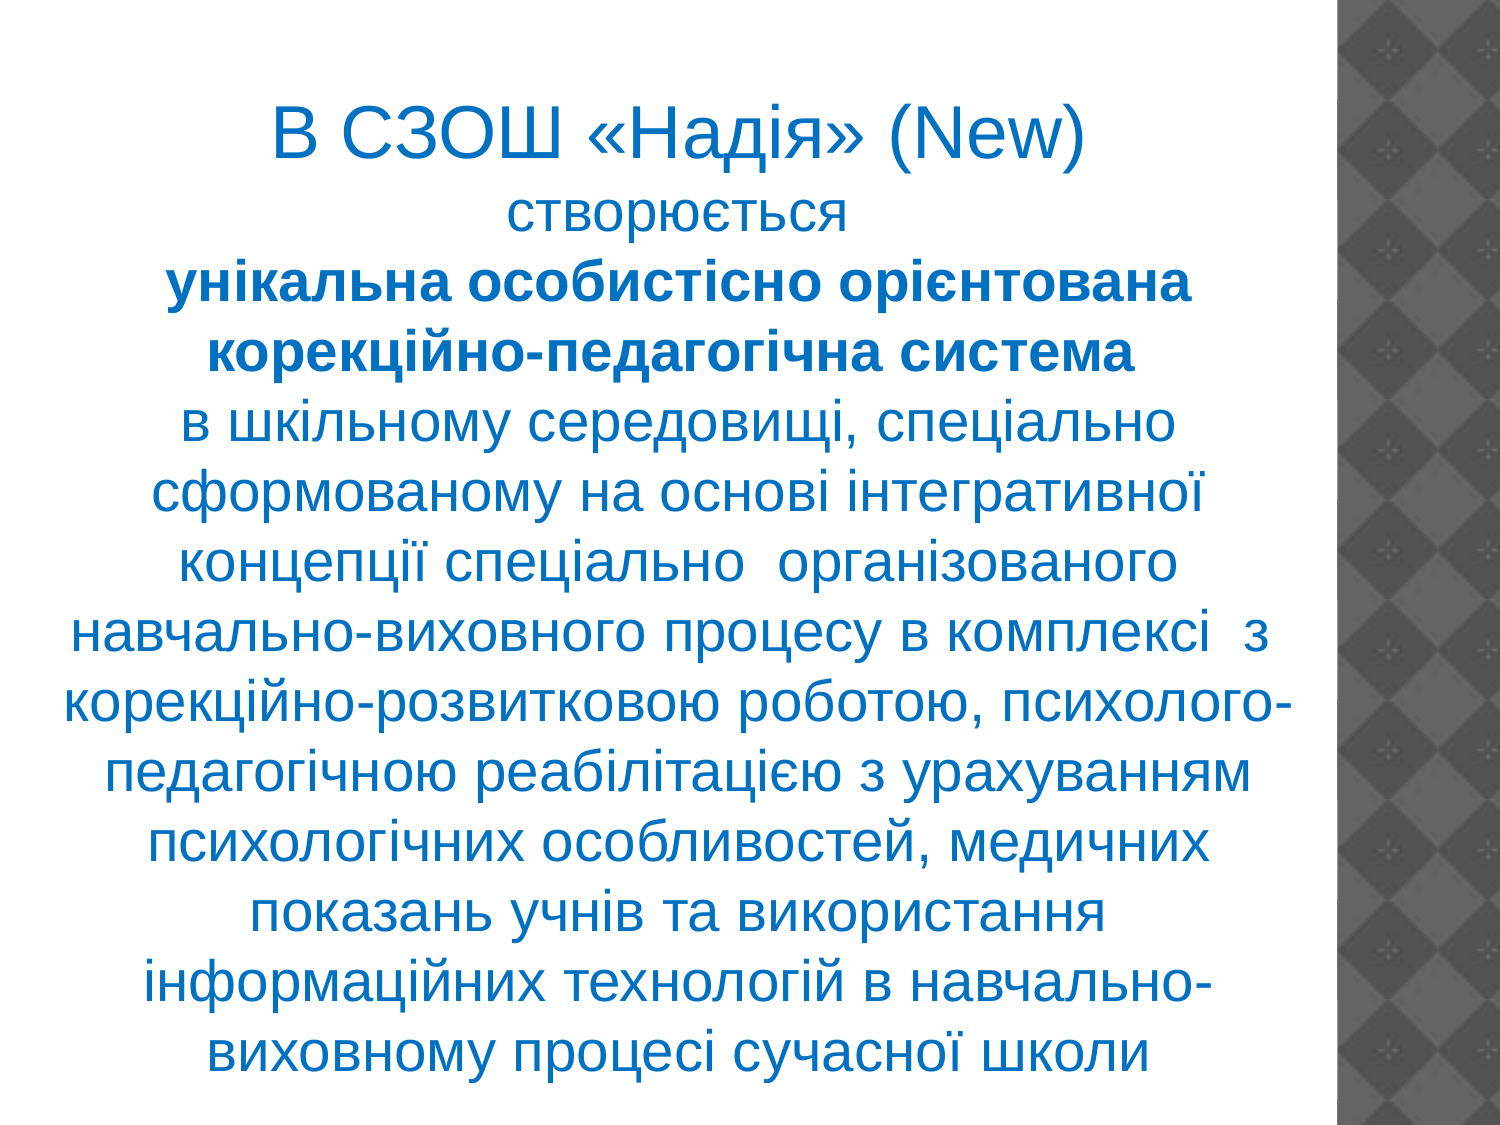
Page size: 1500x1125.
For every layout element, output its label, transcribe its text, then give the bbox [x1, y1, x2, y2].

picture [1337, 0, 1500, 1125]
text_box В СЗОШ «Надія» (New) створюється унікальна особистісно орієнтована корекційно-педагогічна система в шкільному середовищі, спеціально сформованому на основі інтегративної концепції спеціально організованого навчально-виховного процесу в комплексі з корекційно-розвитковою роботою, психолого-педагогічною реабілітацією з урахуванням психологічних особливостей, медичних показань учнів та використання інформаційних технологій в навчально-виховному процесі сучасної школи [29, 30, 1329, 1125]
